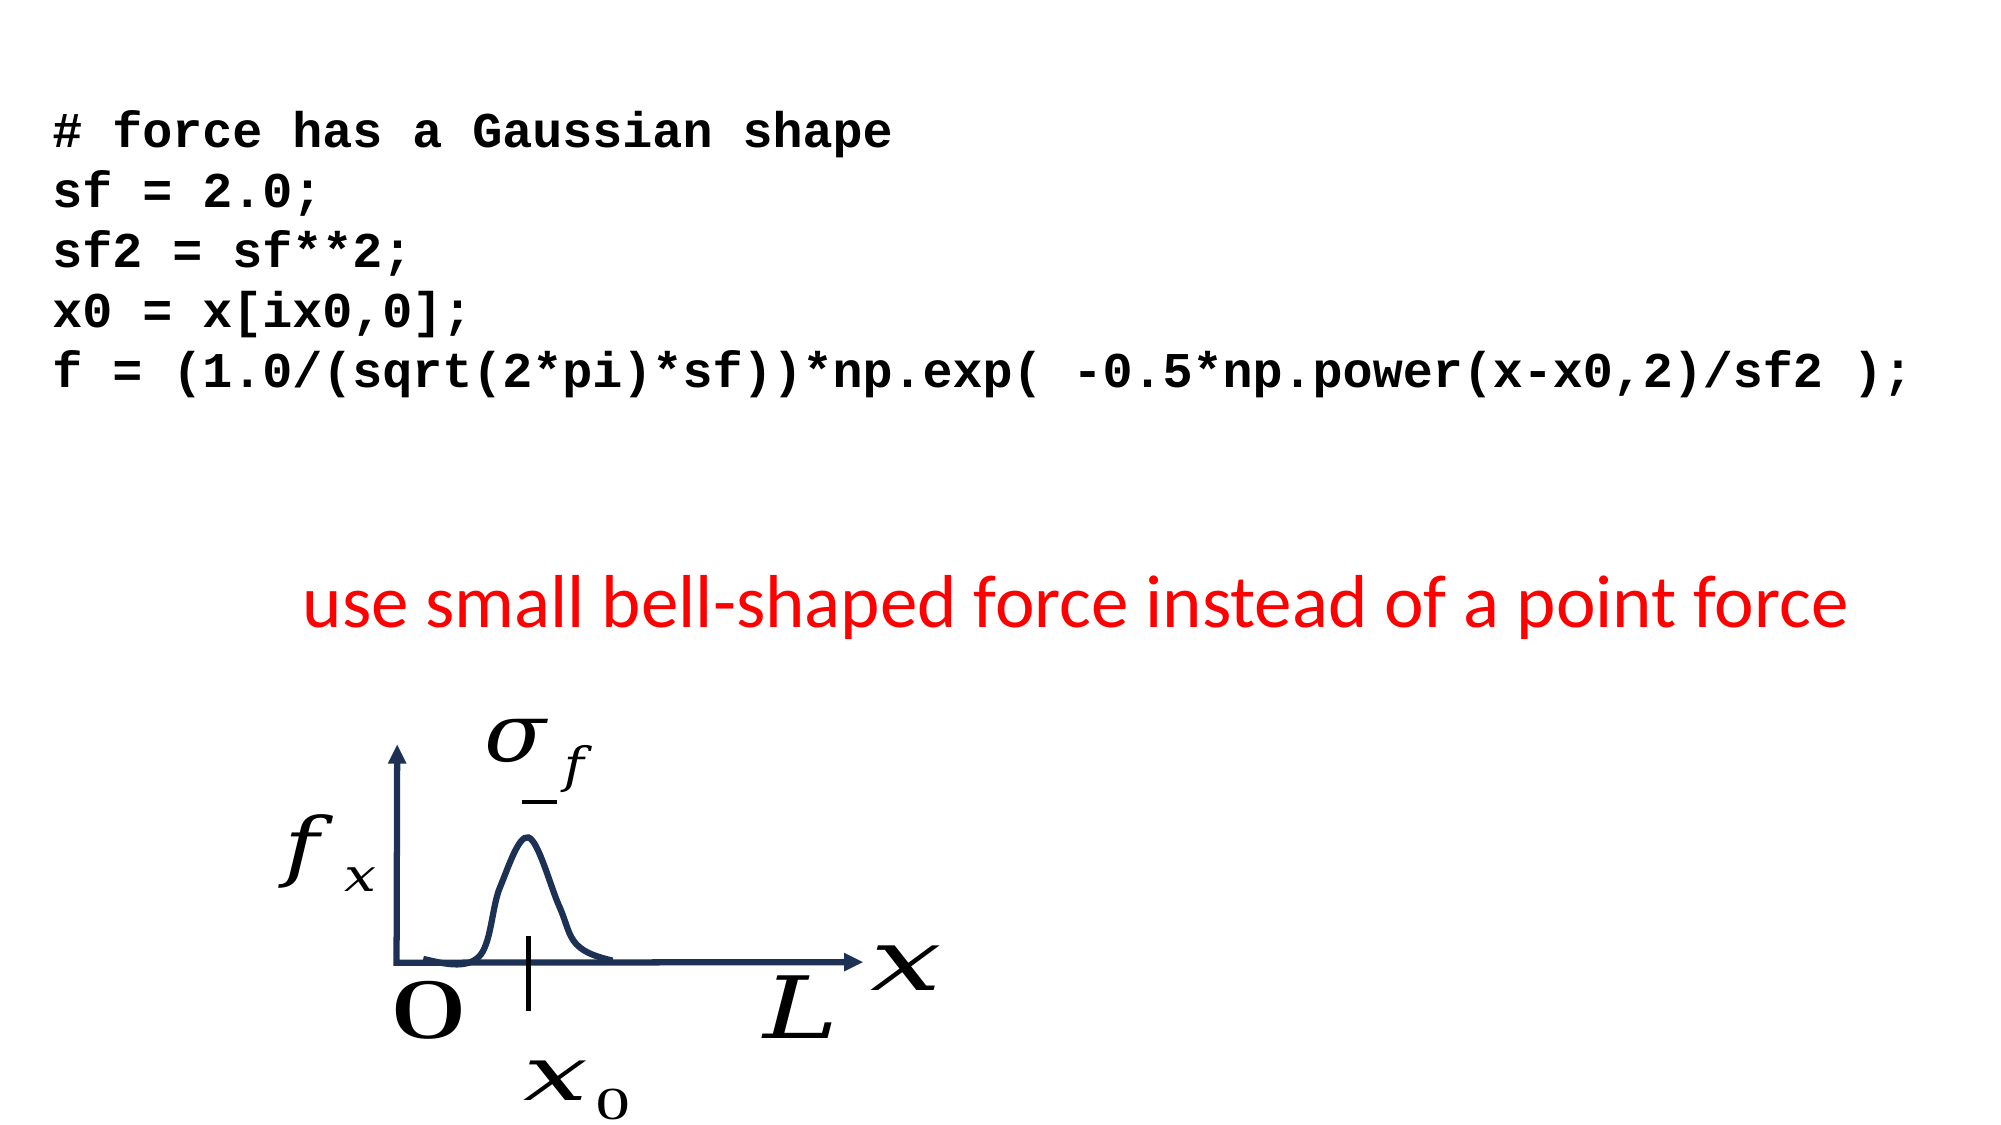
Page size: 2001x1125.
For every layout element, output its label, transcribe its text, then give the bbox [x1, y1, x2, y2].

text_box use small bell-shaped force instead of a point force [287, 545, 1882, 650]
text_box [390, 744, 863, 969]
text_box [422, 836, 613, 966]
text_box # force has a Gaussian shape sf = 2.0; sf2 = sf**2; x0 = x[ix0,0]; f = (1.0/(sqrt(2*pi)*sf))*np.exp( -0.5*np.power(x-x0,2)/sf2 ); [37, 90, 1984, 406]
